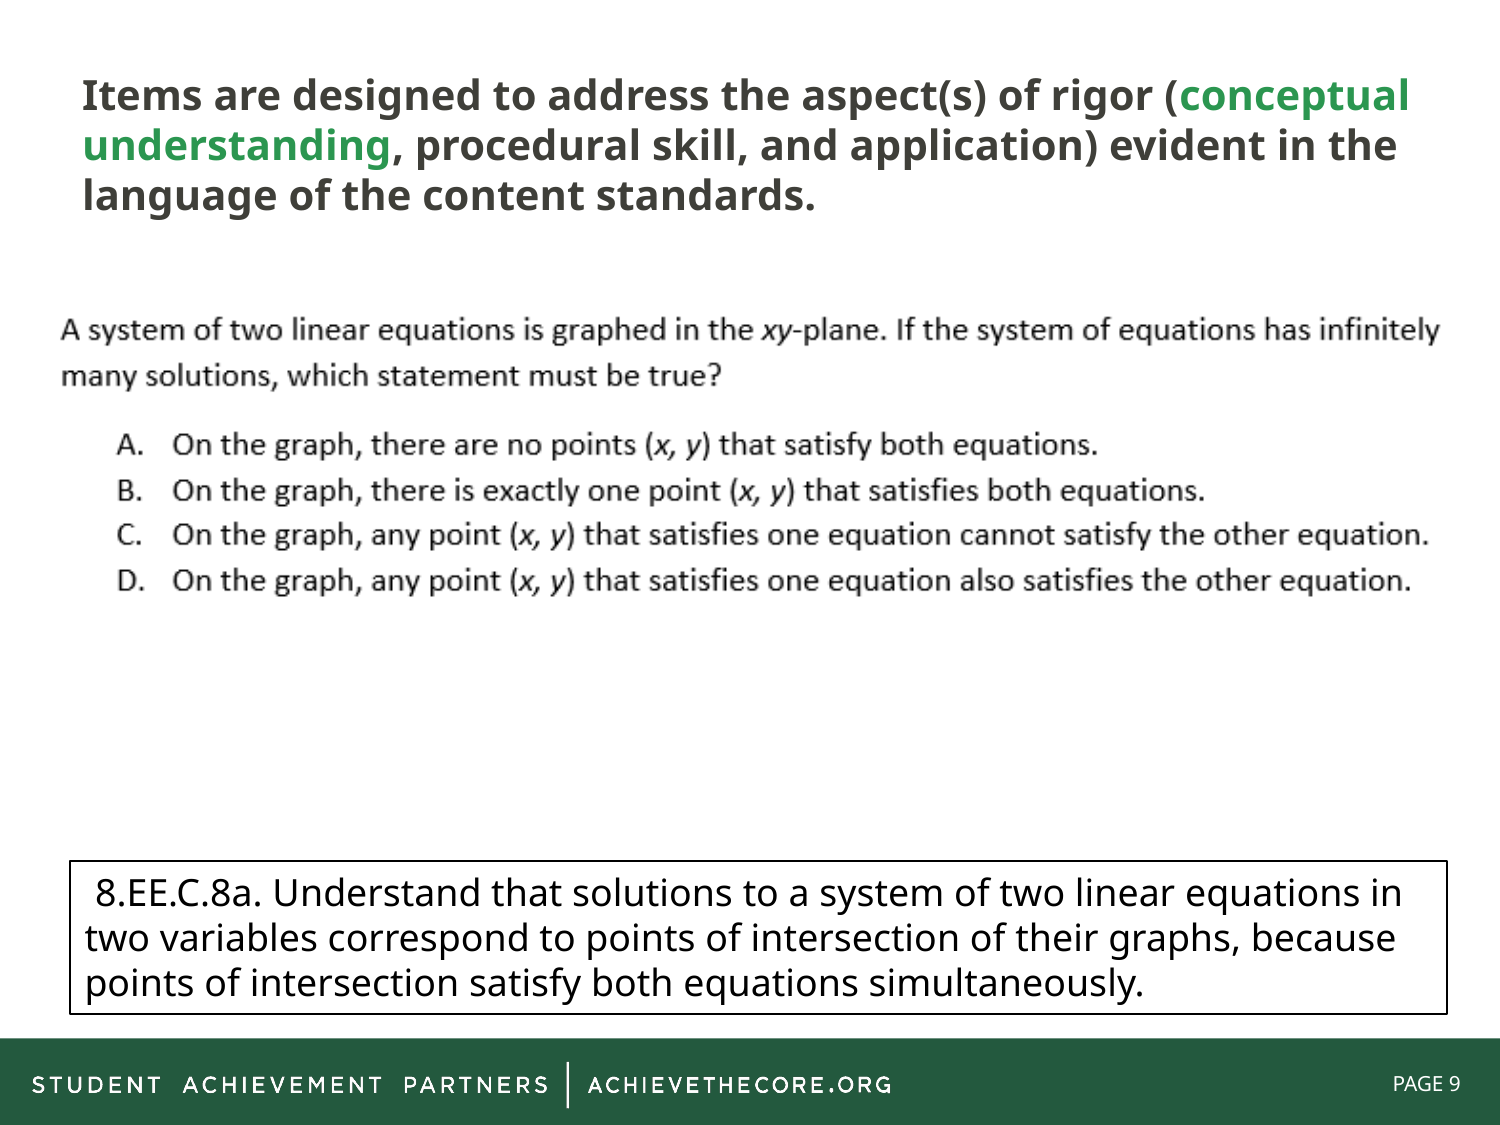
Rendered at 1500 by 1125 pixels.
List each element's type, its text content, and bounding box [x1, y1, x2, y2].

text_box 8.EE.C.8a. Understand that solutions to a system of two linear equations in two variables correspond to points of intersection of their graphs, because points of intersection satisfy both equations simultaneously. [69, 861, 1448, 1014]
picture [37, 304, 1452, 617]
picture [12, 1055, 911, 1112]
title Items are designed to address the aspect(s) of rigor (conceptual understanding, procedural skill, and application) evident in the language of the content standards. [67, 50, 1500, 238]
